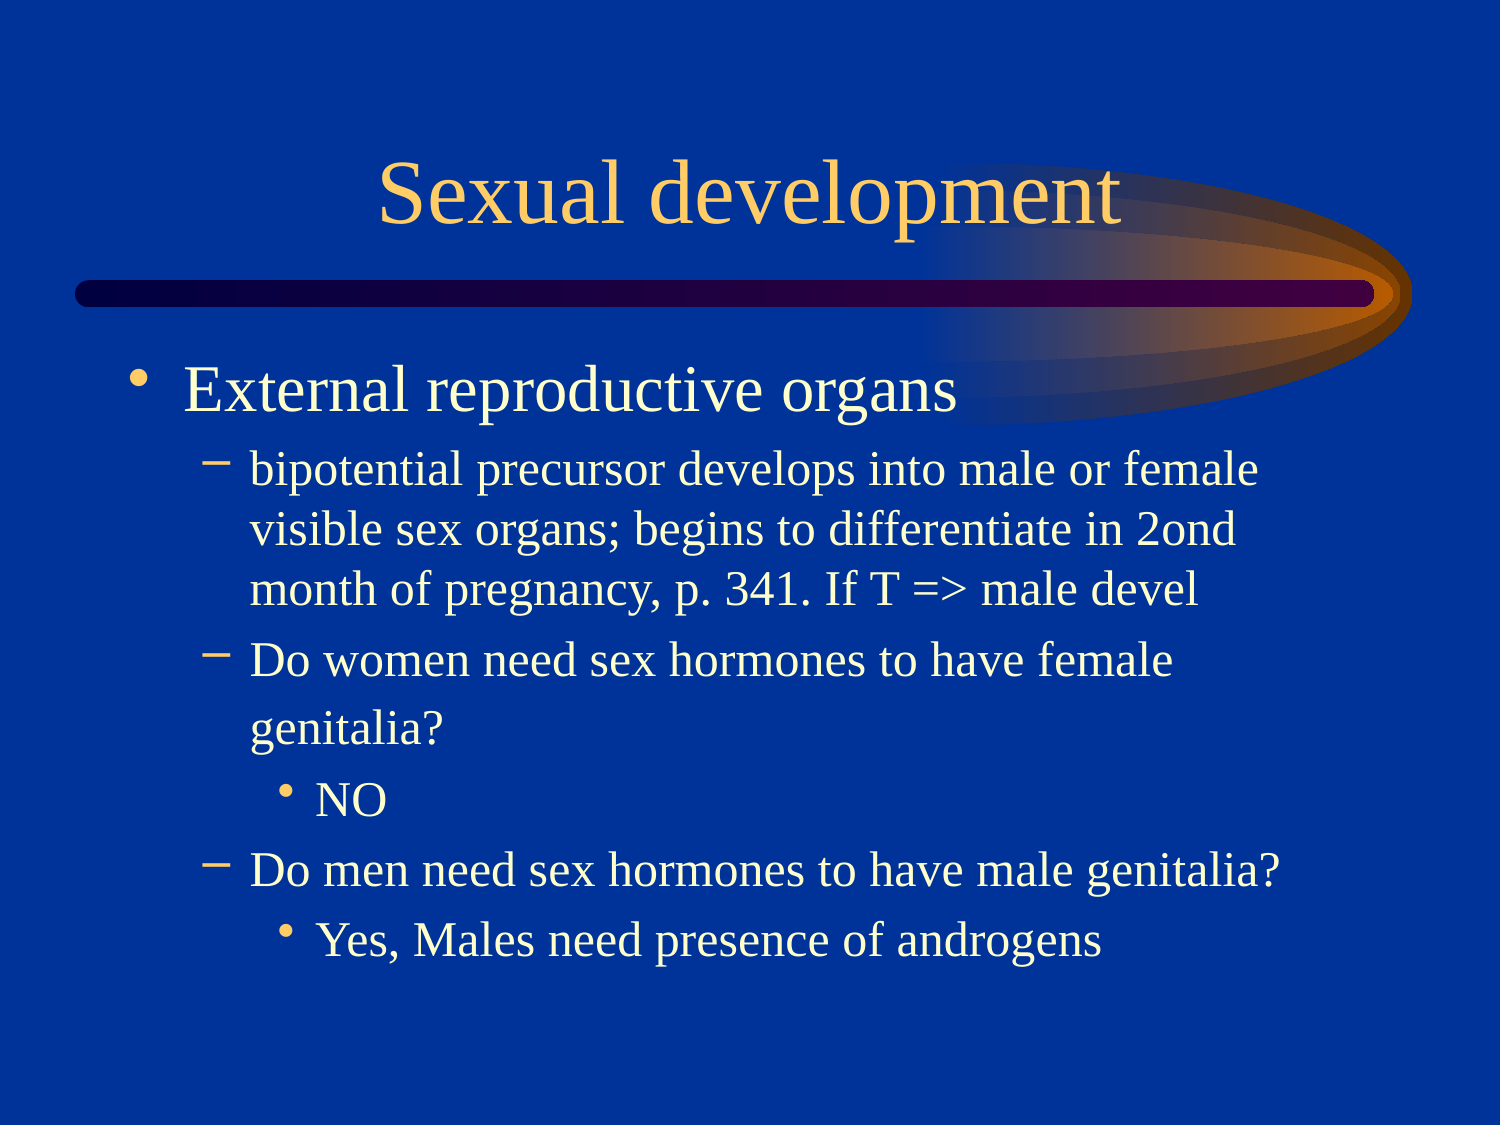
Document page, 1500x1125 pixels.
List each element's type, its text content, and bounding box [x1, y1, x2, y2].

list External reproductive organs bipotential precursor develops into male or female visible sex organs; begins to differentiate in 2ond month of pregnancy, p. 341. If T => male devel Do women need sex hormones to have female genitalia? NO Do men need sex hormones to have male genitalia? Yes, Males need presence of androgens [112, 337, 1388, 1013]
title Sexual development [112, 62, 1388, 251]
